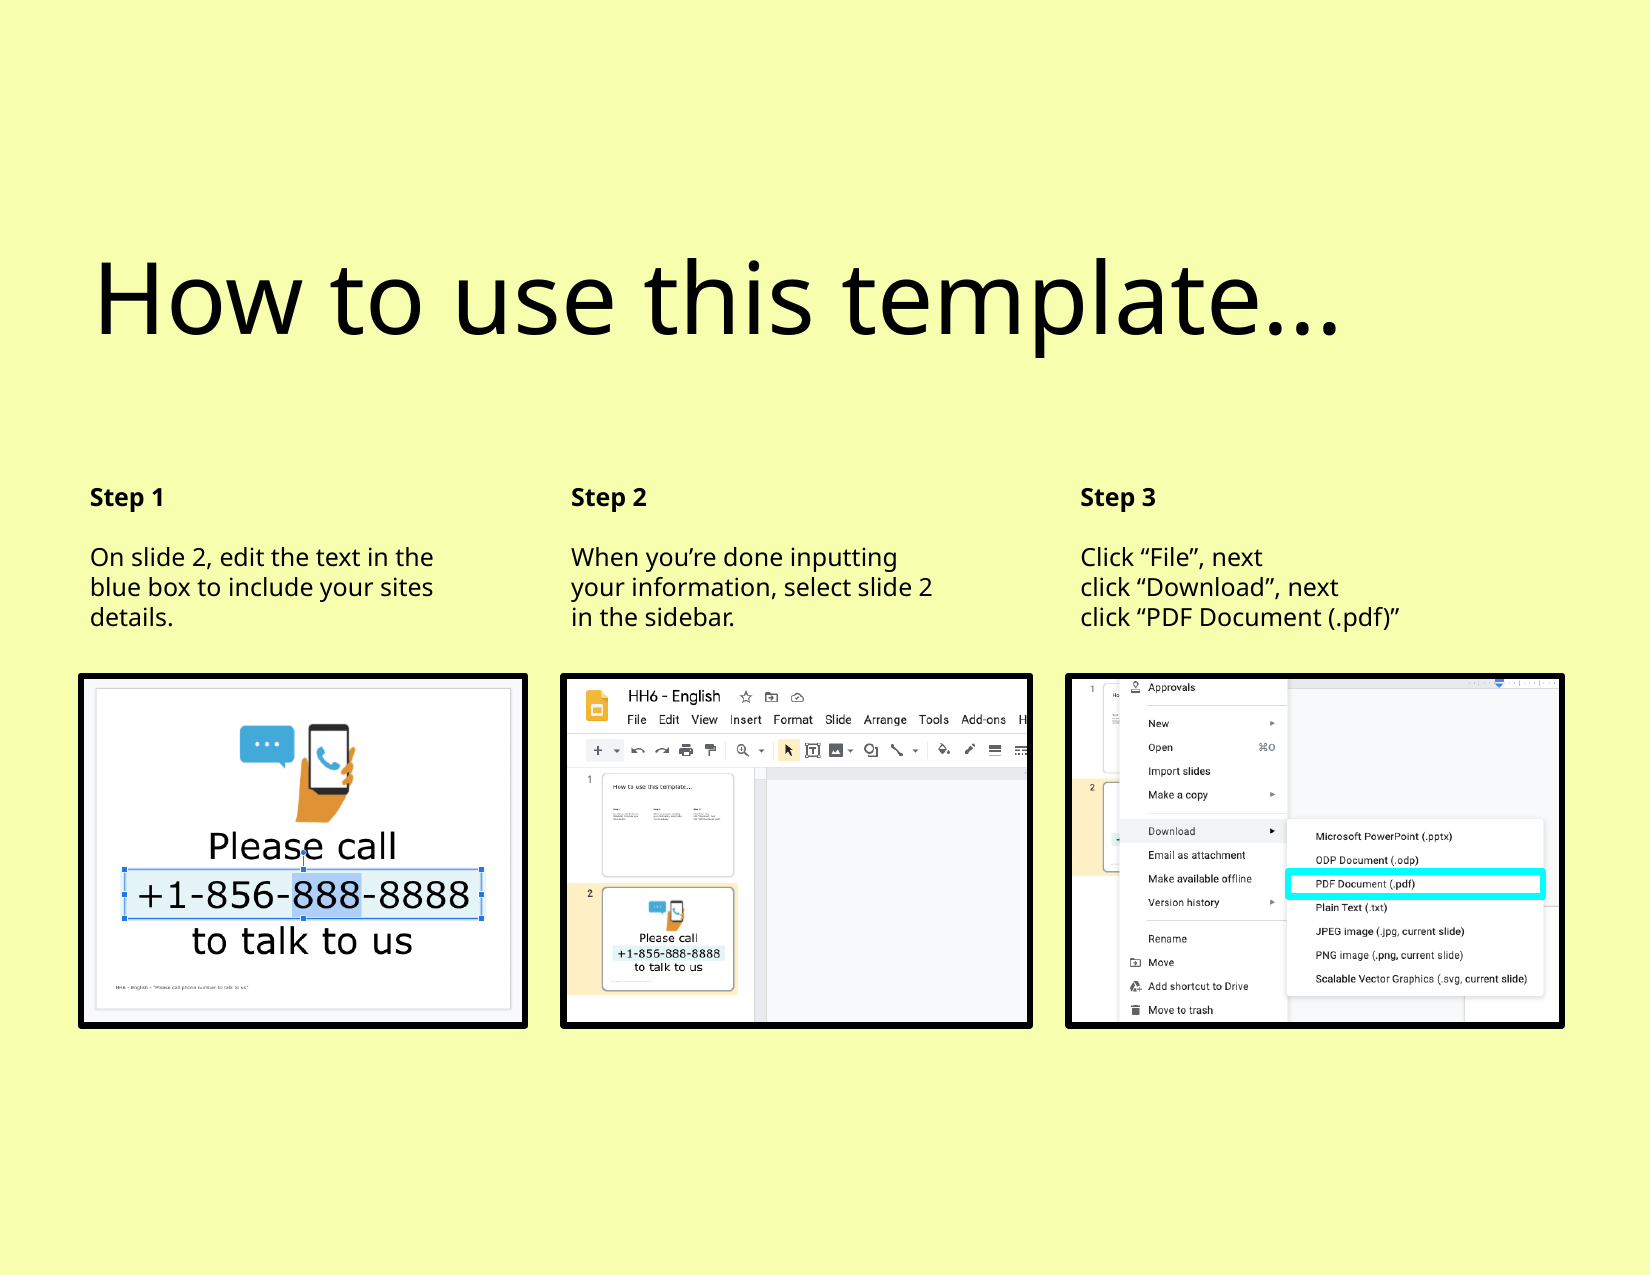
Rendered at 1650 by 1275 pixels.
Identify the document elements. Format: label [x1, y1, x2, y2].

picture [84, 679, 522, 1022]
picture [567, 679, 1027, 1022]
picture [1072, 679, 1559, 1022]
